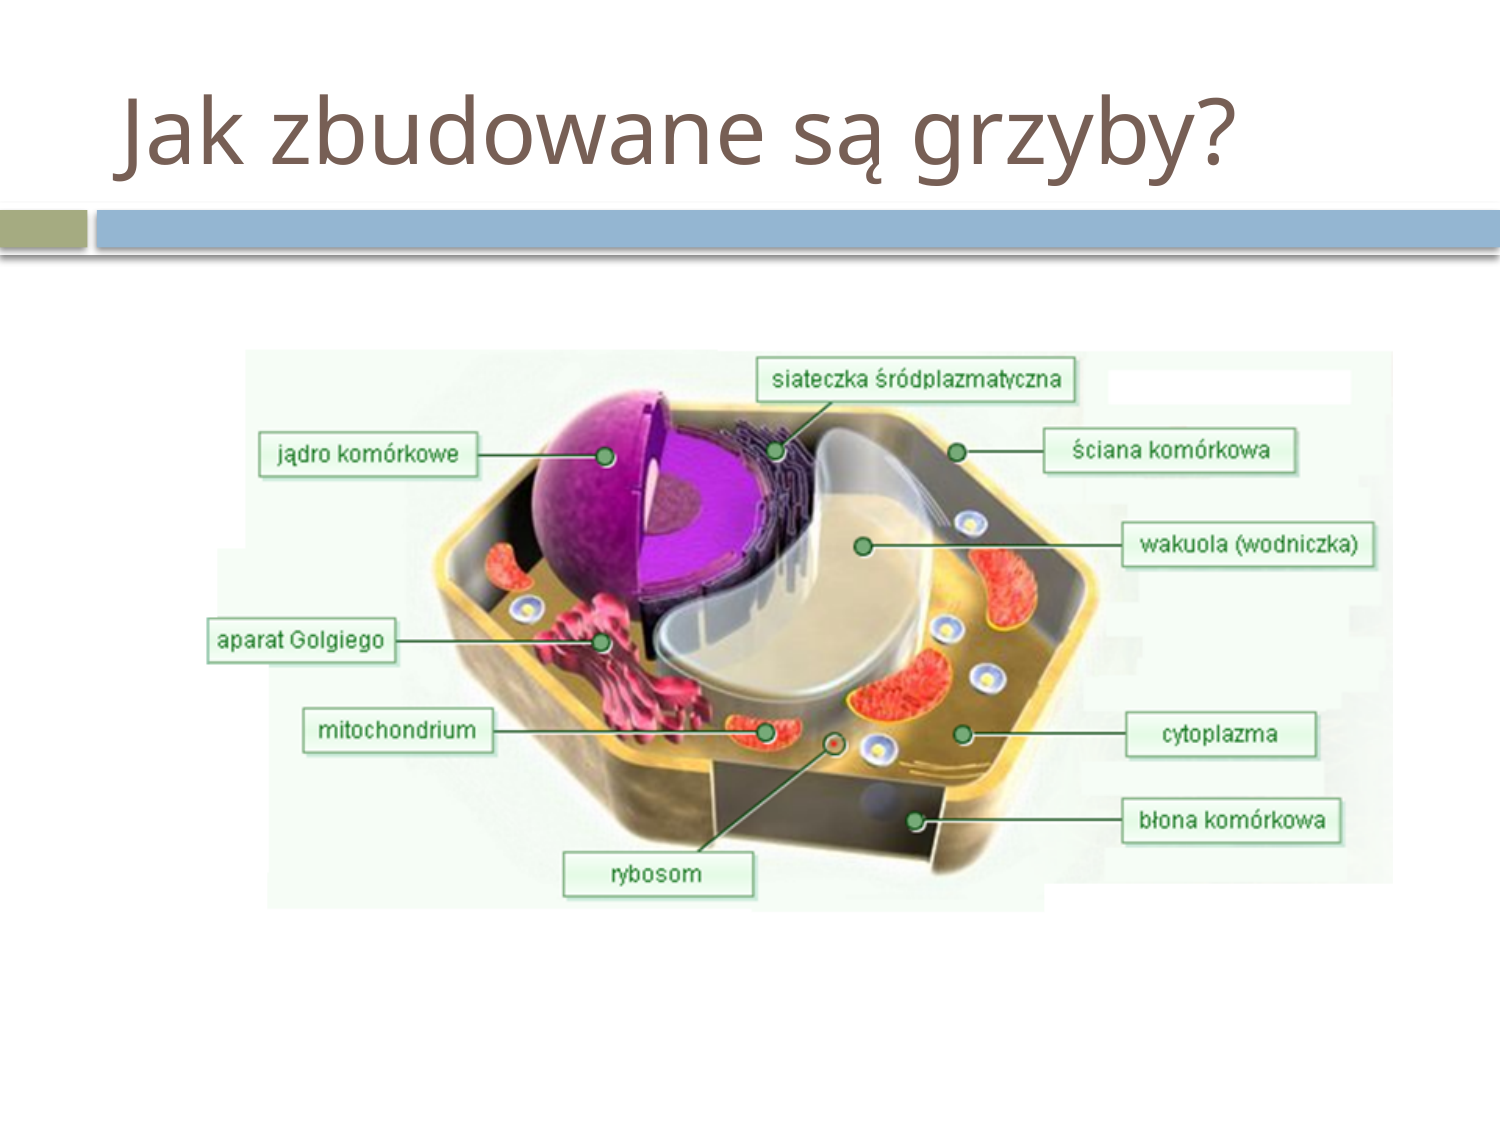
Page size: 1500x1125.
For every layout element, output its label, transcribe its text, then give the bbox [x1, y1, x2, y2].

title Jak zbudowane są grzyby? [105, 46, 1443, 210]
picture [151, 339, 1394, 920]
